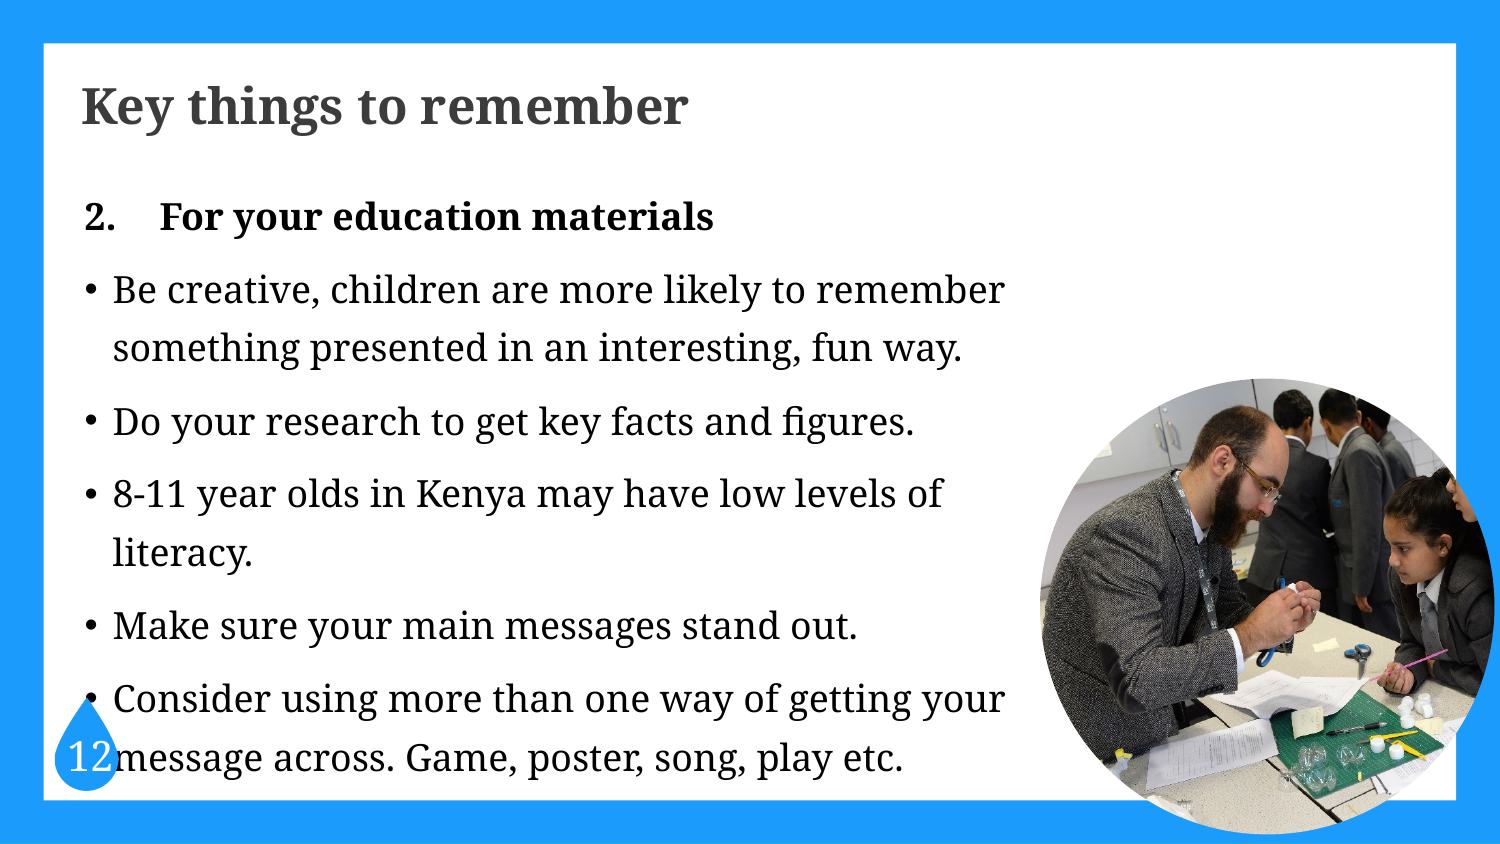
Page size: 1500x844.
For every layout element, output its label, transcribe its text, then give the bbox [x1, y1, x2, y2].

text_box [1040, 378, 1495, 835]
picture [53, 695, 120, 793]
text_box For your education materials Be creative, children are more likely to remember something presented in an interesting, fun way. Do your research to get key facts and figures. 8-11 year olds in Kenya may have low levels of literacy. Make sure your main messages stand out. Consider using more than one way of getting your message across. Game, poster, song, play etc. [77, 171, 1079, 786]
text_box 12 [120, 722, 125, 788]
text_box [0, 0, 1500, 844]
text_box Key things to remember [73, 66, 1049, 142]
text_box [43, 43, 1457, 801]
